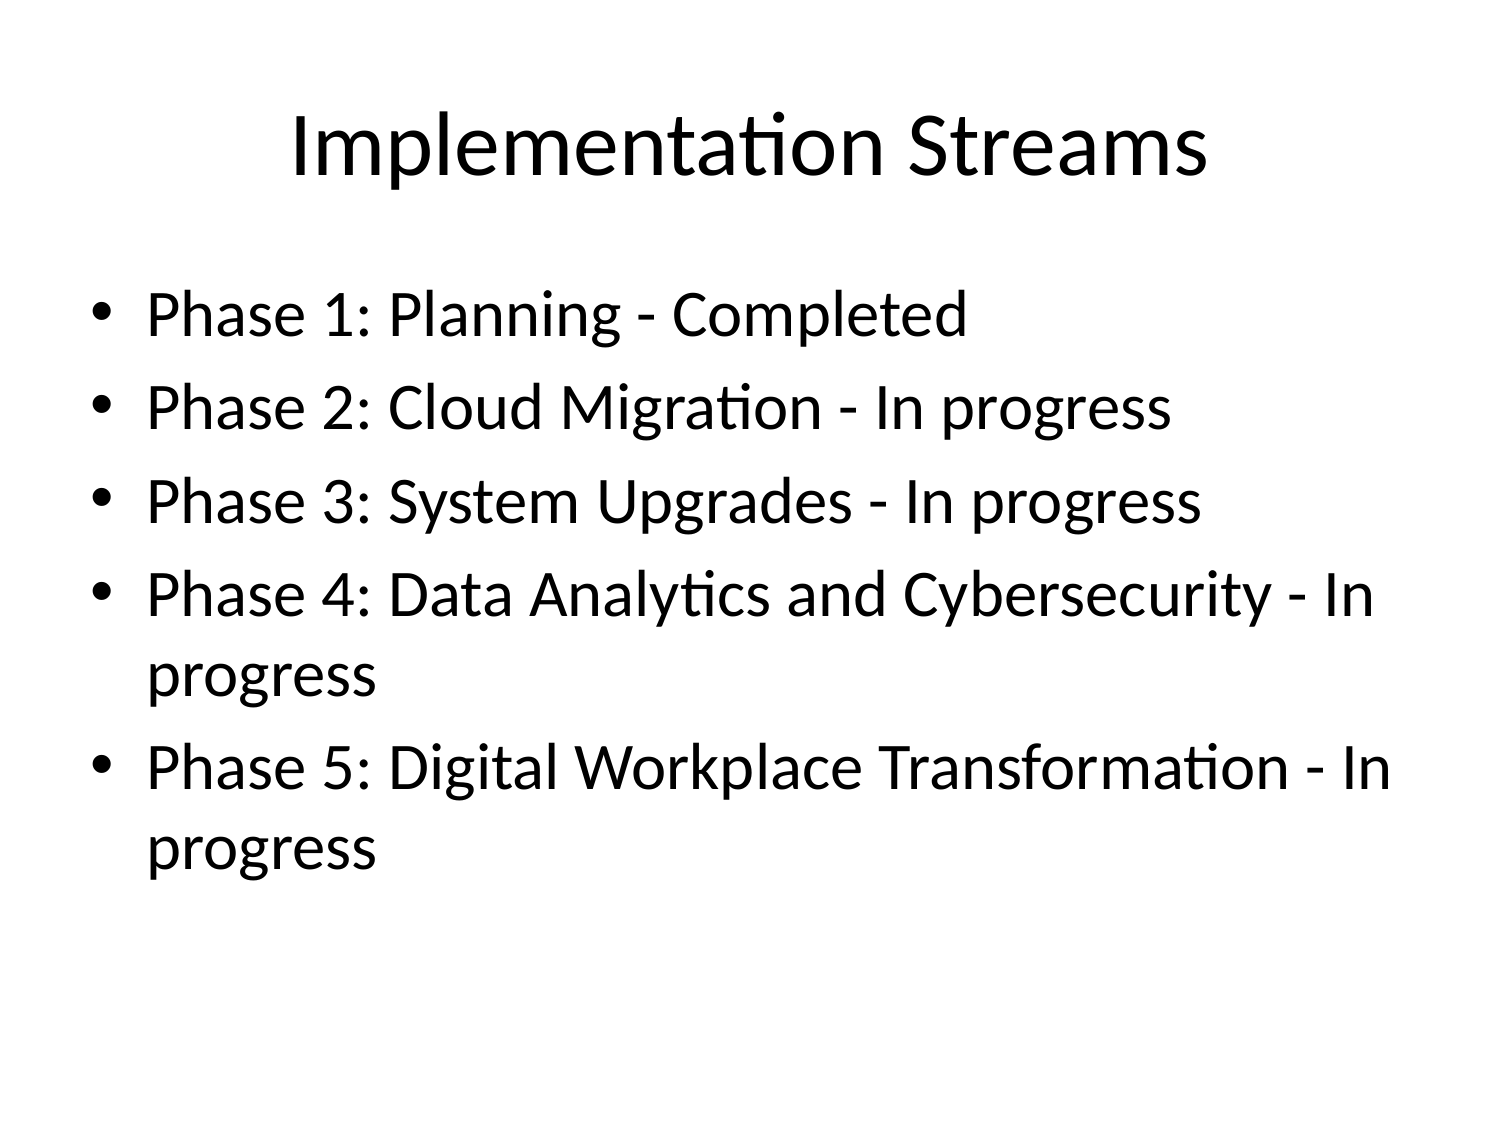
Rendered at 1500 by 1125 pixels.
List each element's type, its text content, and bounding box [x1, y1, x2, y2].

list Phase 1: Planning - Completed Phase 2: Cloud Migration - In progress Phase 3: System Upgrades - In progress Phase 4: Data Analytics and Cybersecurity - In progress Phase 5: Digital Workplace Transformation - In progress [75, 262, 1425, 1005]
title Implementation Streams [75, 45, 1425, 233]
